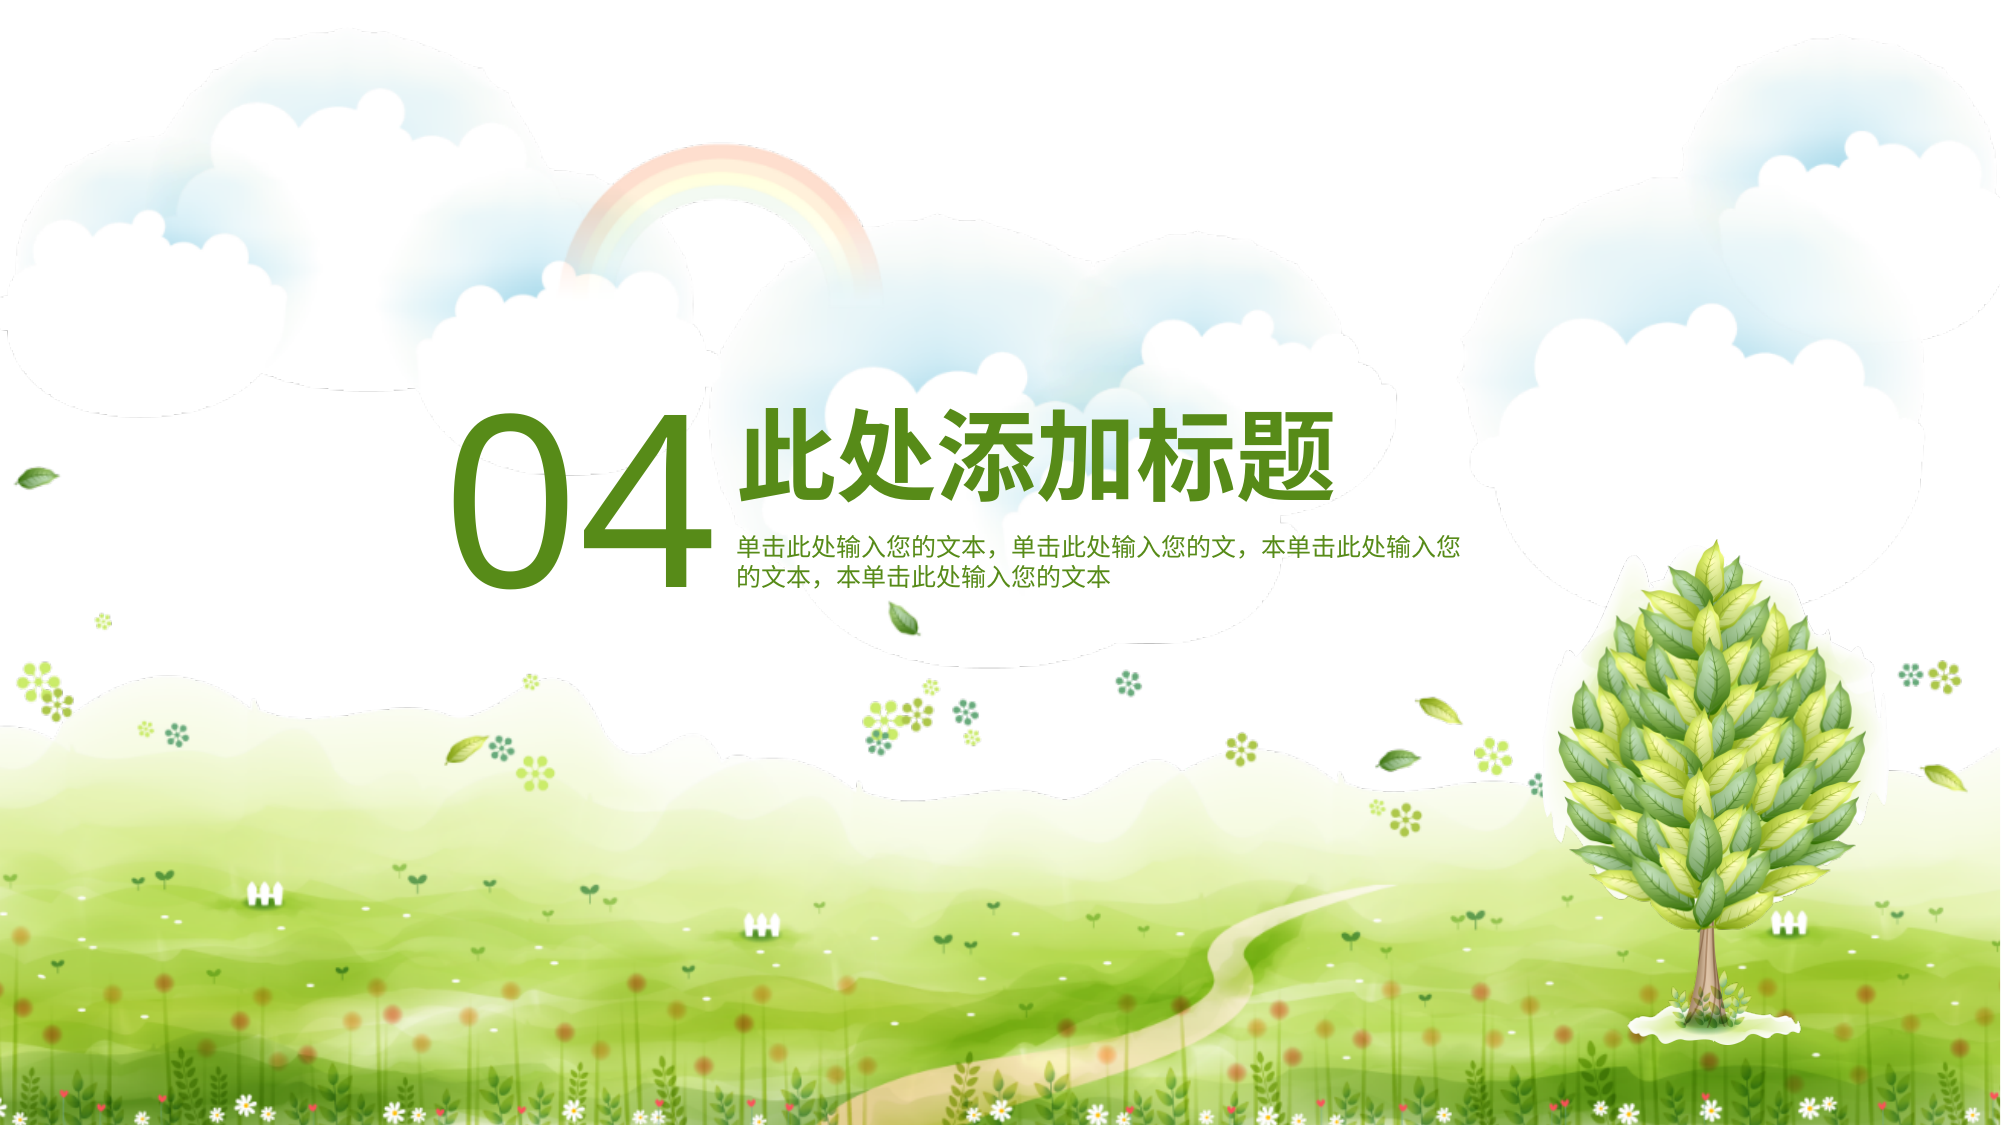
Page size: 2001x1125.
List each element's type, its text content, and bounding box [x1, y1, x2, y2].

picture [0, 27, 2001, 1125]
text_box 单击此处输入您的文本，单击此处输入您的文，本单击此处输入您的文本，本单击此处输入您的文本 [721, 523, 1491, 599]
text_box 04 [385, 340, 774, 644]
text_box 此处添加标题 [721, 386, 1858, 521]
